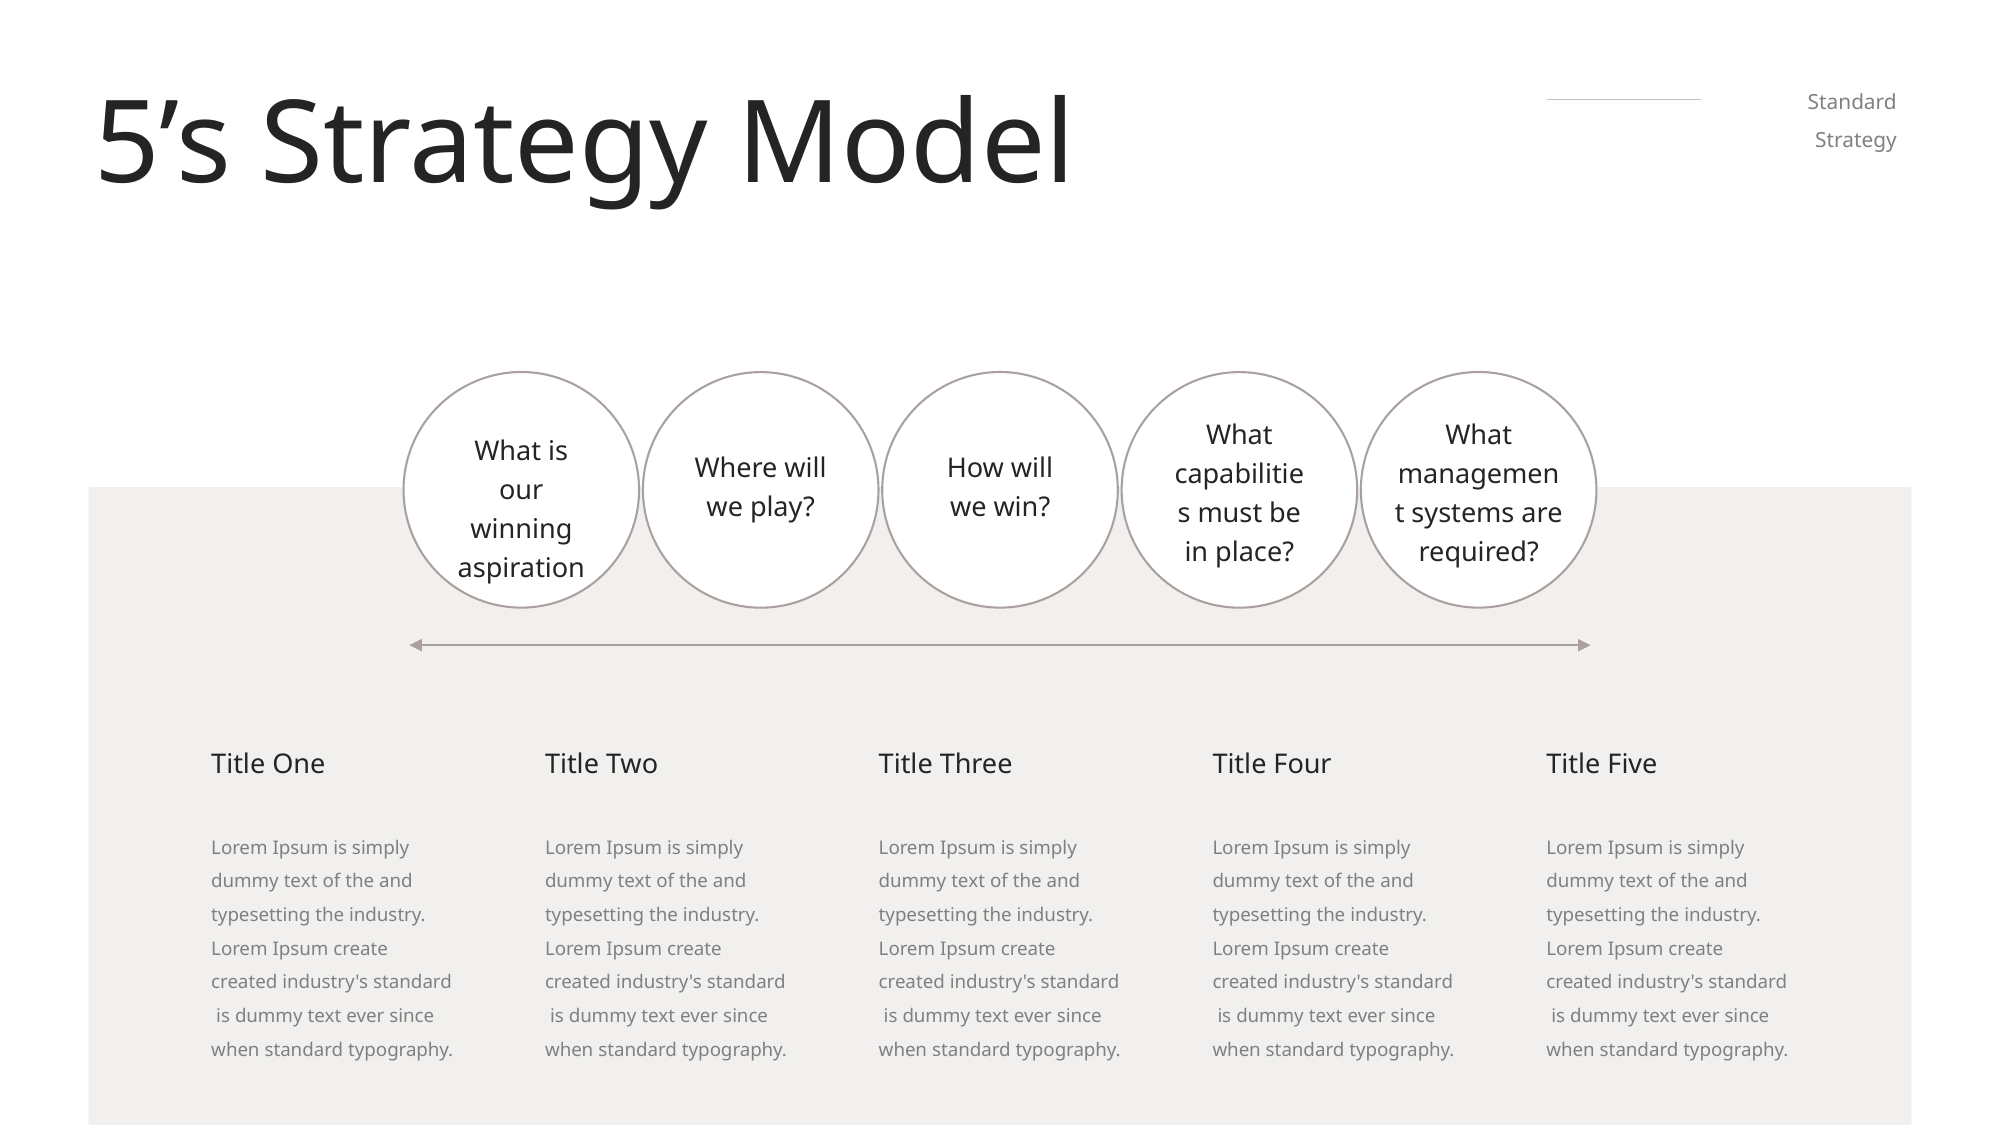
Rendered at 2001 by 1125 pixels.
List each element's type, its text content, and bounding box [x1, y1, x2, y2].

text_box [459, 591, 584, 609]
text_box [1578, 424, 1598, 555]
text_box Lorem Ipsum is simply dummy text of the and typesetting the industry. Lorem Ipsum create created industry's standard is dummy text ever since when standard typography. [196, 816, 469, 1068]
text_box Lorem Ipsum is simply dummy text of the and typesetting the industry. Lorem Ipsum create created industry's standard is dummy text ever since when standard typography. [864, 816, 1136, 1068]
text_box [1325, 407, 1359, 573]
text_box Where will we play? [675, 436, 846, 529]
text_box Lorem Ipsum is simply dummy text of the and typesetting the industry. Lorem Ipsum create created industry's standard is dummy text ever since when standard typography. [530, 816, 803, 1068]
text_box [1359, 425, 1379, 555]
text_box [1395, 575, 1562, 609]
text_box [1120, 407, 1154, 573]
text_box Title Five [1531, 742, 1804, 787]
text_box Title Four [1197, 742, 1470, 787]
text_box Standard Strategy [1720, 69, 1912, 159]
text_box [1397, 370, 1560, 403]
text_box [881, 370, 1119, 609]
text_box [1156, 575, 1323, 609]
text_box How will we win? [915, 436, 1085, 529]
text_box Title Two [530, 742, 803, 787]
text_box Title One [196, 742, 469, 787]
text_box [402, 370, 641, 573]
text_box Title Three [864, 742, 1136, 787]
text_box [641, 371, 880, 609]
text_box [88, 486, 1912, 1125]
text_box 5’s Strategy Model [79, 61, 1109, 214]
text_box What capabilities must be in place? [1154, 403, 1325, 575]
text_box Lorem Ipsum is simply dummy text of the and typesetting the industry. Lorem Ipsum create created industry's standard is dummy text ever since when standard typography. [1197, 816, 1470, 1068]
text_box What is our winning aspiration [436, 419, 607, 591]
text_box [1158, 371, 1321, 403]
text_box What management systems are required? [1379, 403, 1578, 575]
text_box Lorem Ipsum is simply dummy text of the and typesetting the industry. Lorem Ipsum create created industry's standard is dummy text ever since when standard typography. [1531, 816, 1804, 1068]
